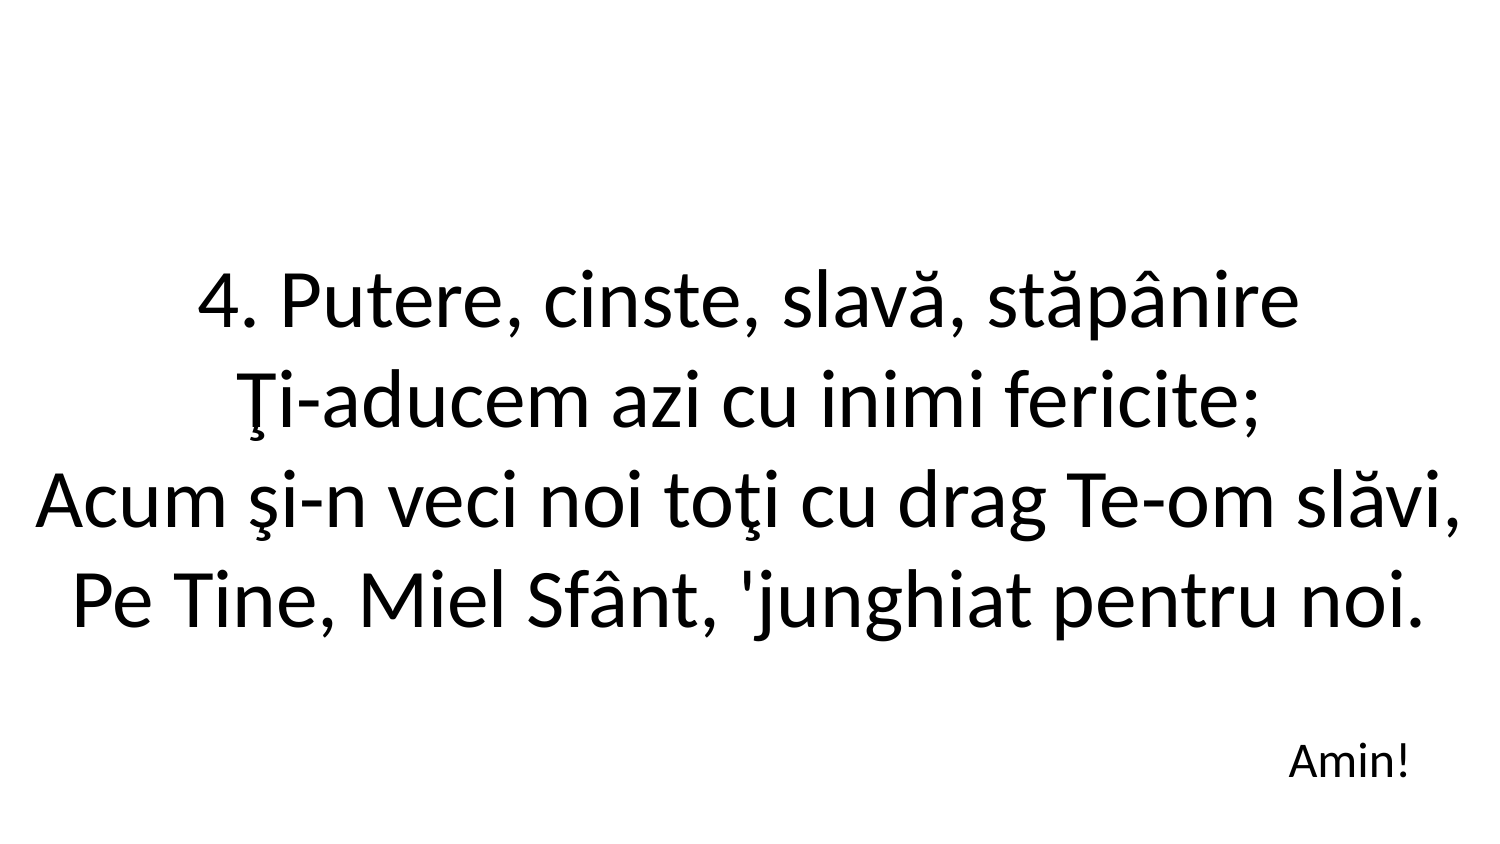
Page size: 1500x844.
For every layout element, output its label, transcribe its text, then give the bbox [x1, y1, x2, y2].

text_box 4. Putere, cinste, slavă, stăpânire Ţi-aducem azi cu inimi fericite; Acum şi-n veci noi toţi cu drag Te-om slăvi, Pe Tine, Miel Sfânt, 'junghiat pentru noi. [20, 192, 1480, 652]
text_box Amin! [1273, 674, 1427, 795]
